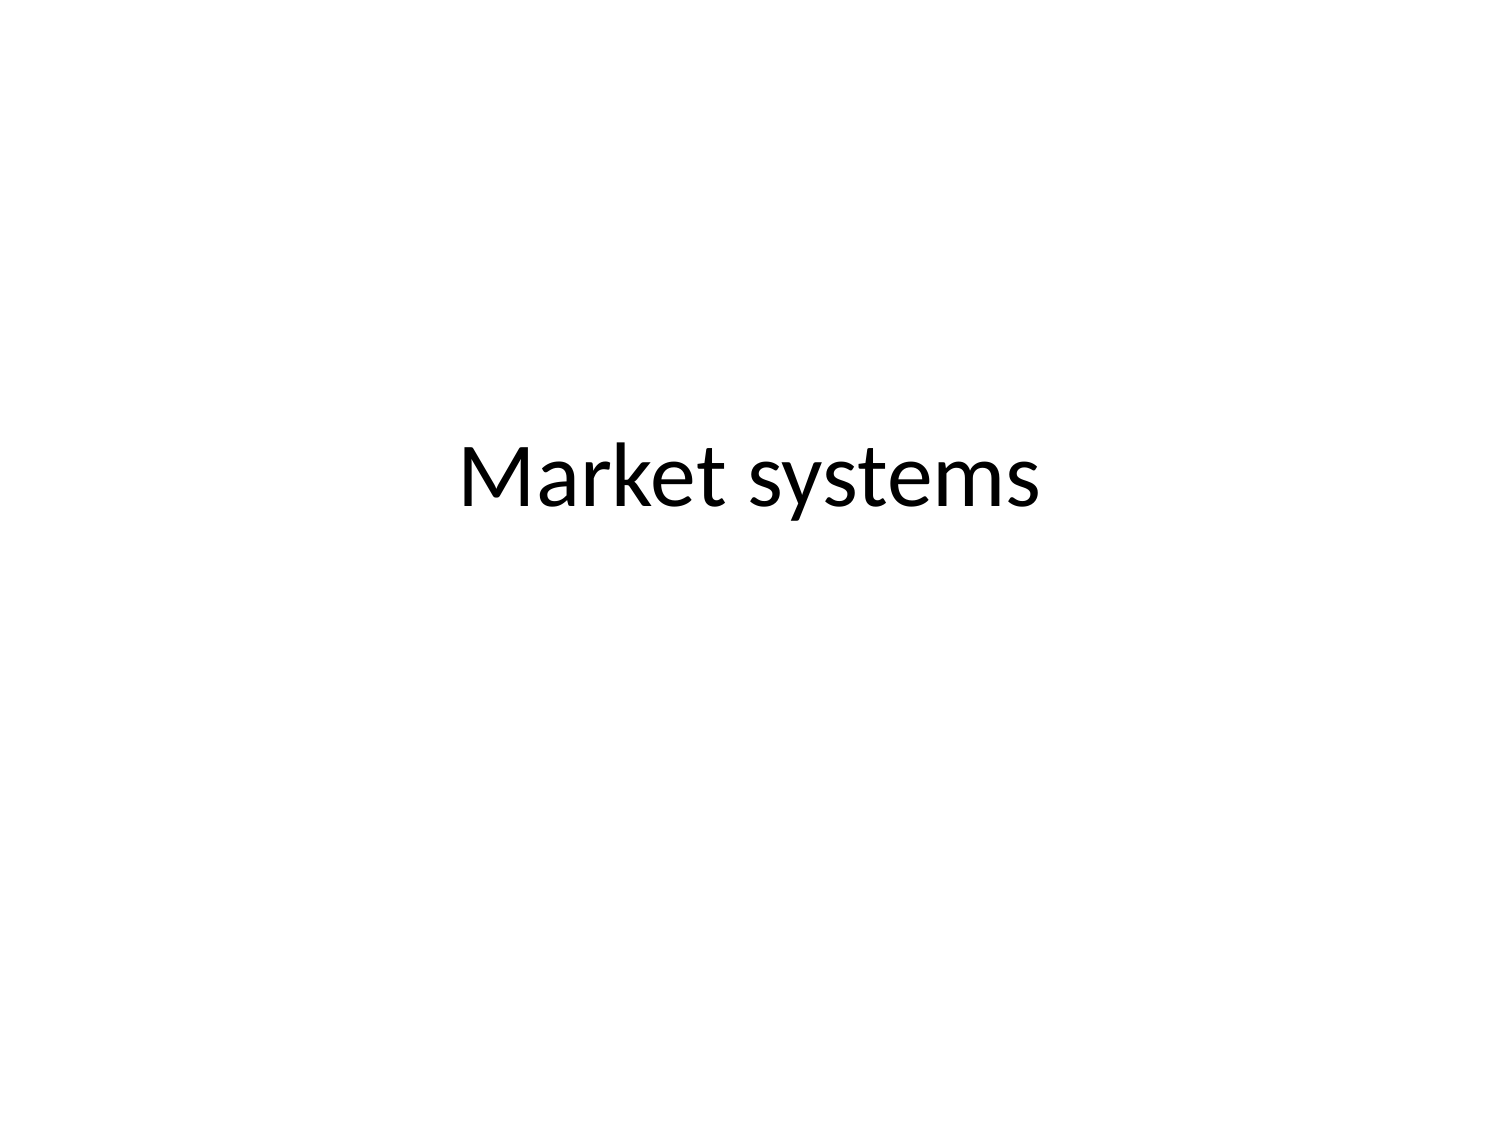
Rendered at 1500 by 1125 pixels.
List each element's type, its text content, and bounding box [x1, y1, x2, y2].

title Market systems [112, 349, 1388, 591]
